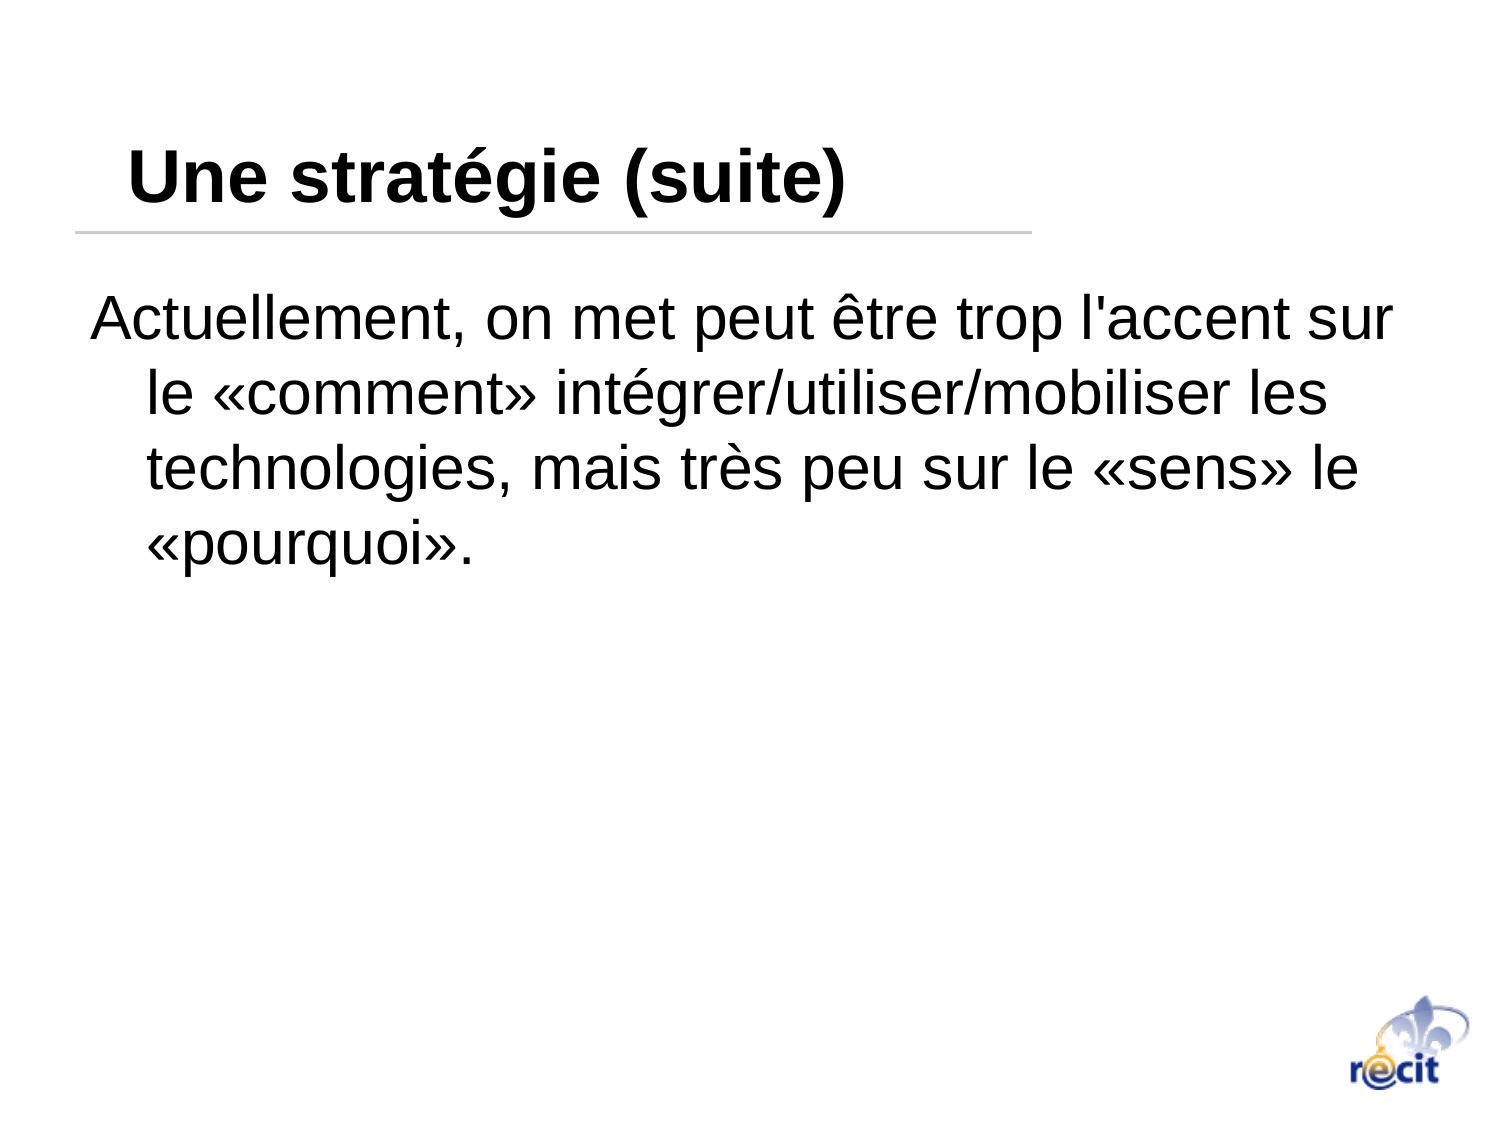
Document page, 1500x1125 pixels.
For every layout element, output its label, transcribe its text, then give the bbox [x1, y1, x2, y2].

list Actuellement, on met peut être trop l'accent sur le «comment» intégrer/utiliser/mobiliser les technologies, mais très peu sur le «sens» le «pourquoi». [75, 262, 1425, 1078]
title Une stratégie (suite) [75, 45, 1425, 233]
text_box [1350, 995, 1470, 1090]
